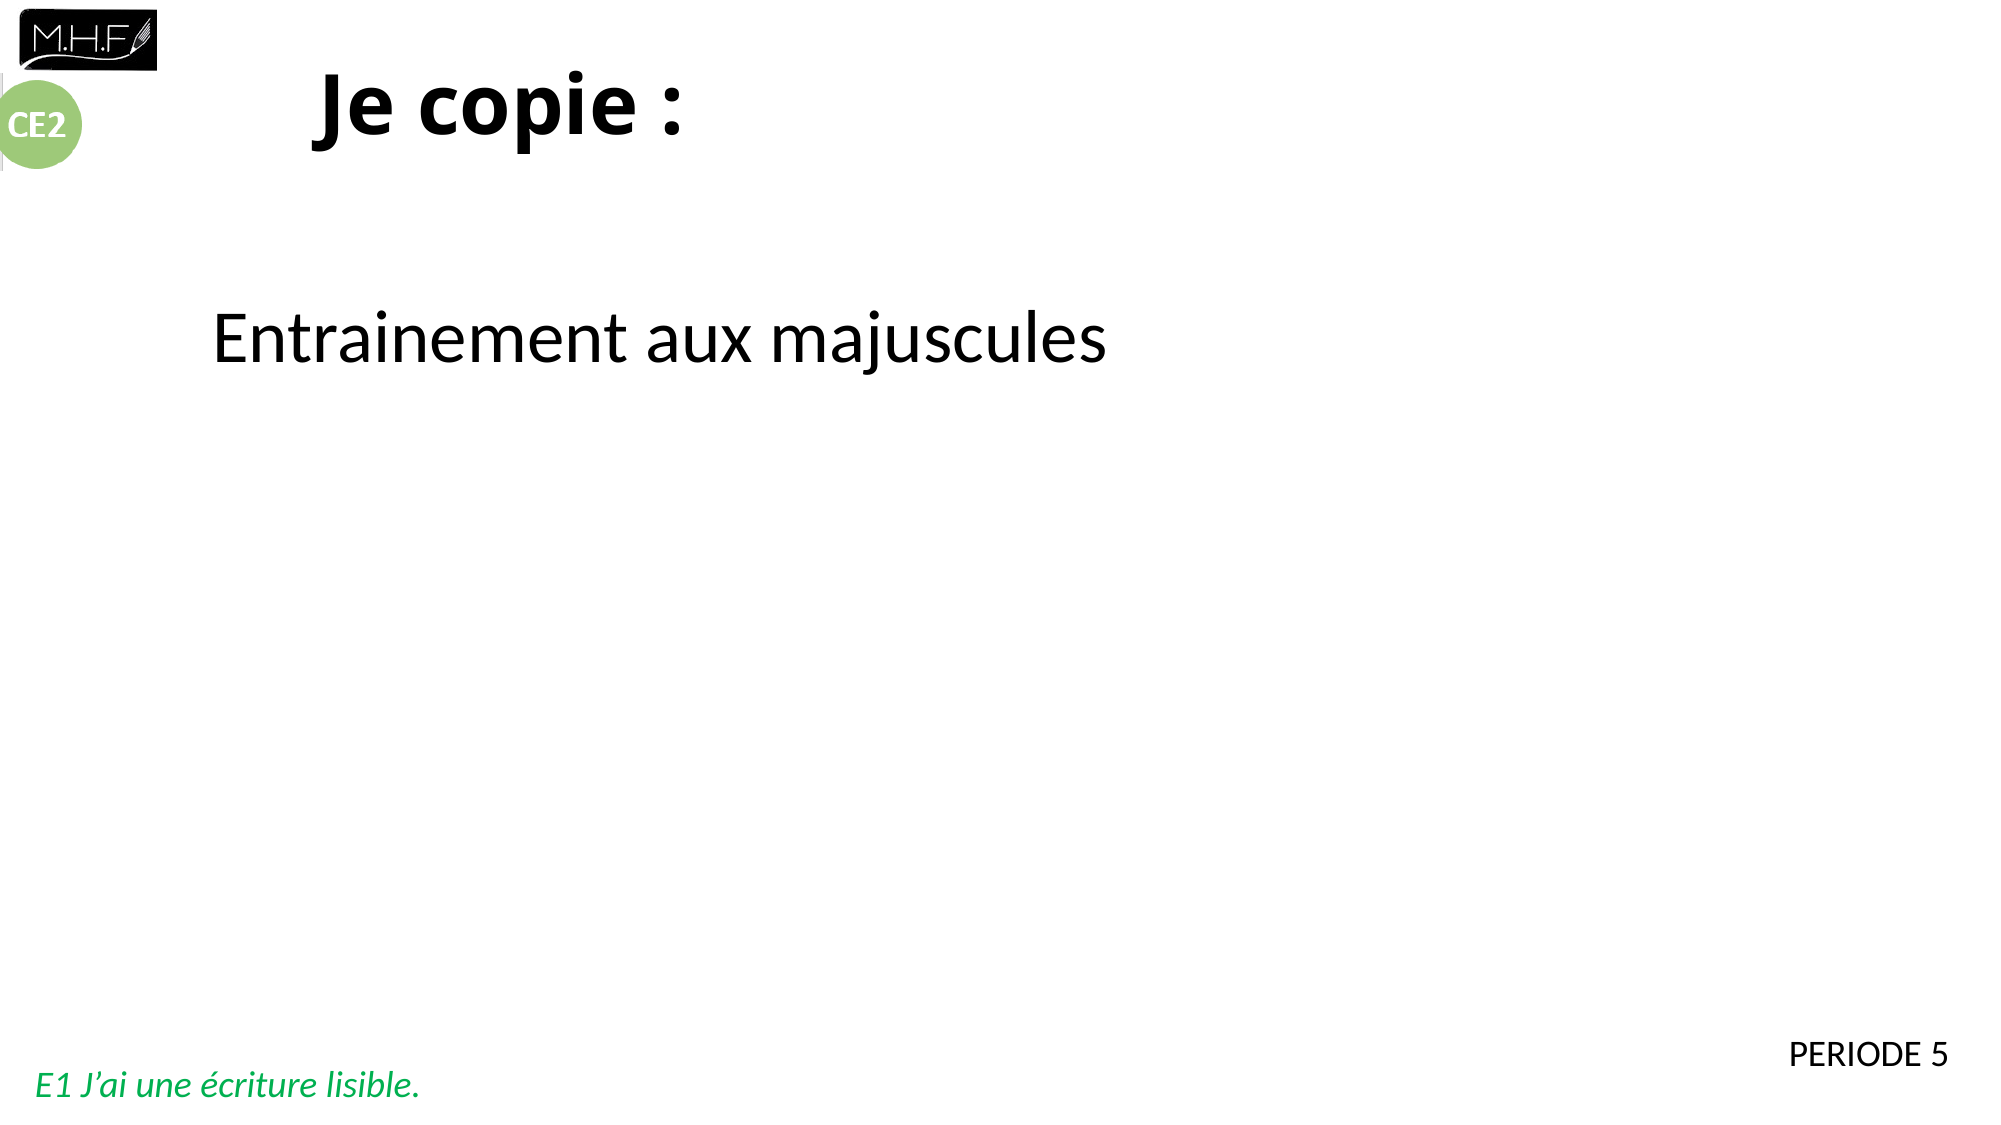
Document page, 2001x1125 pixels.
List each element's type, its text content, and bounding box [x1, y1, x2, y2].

text_box Entrainement aux majuscules [197, 273, 1512, 476]
picture [0, 7, 157, 171]
text_box PERIODE 5 [1360, 1021, 1965, 1082]
text_box Je copie : [303, 7, 1549, 208]
text_box E1 J’ai une écriture lisible. [19, 1052, 646, 1125]
